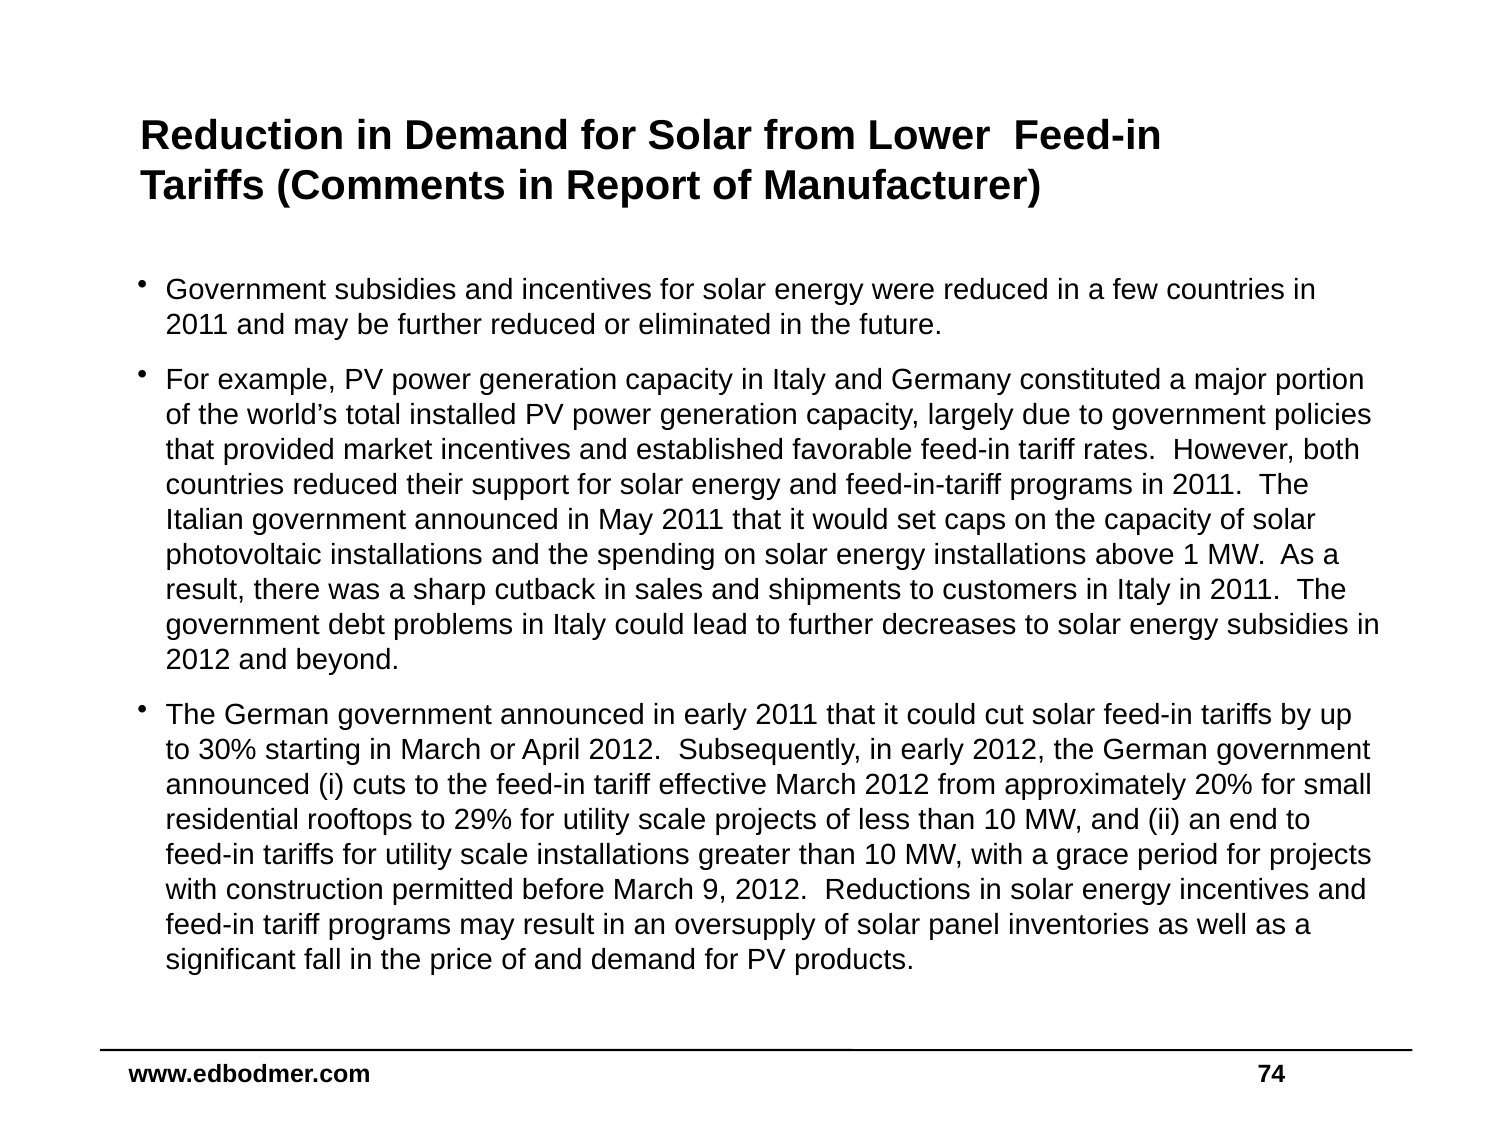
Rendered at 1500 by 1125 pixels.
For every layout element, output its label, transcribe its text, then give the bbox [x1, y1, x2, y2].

title Reduction in Demand for Solar from Lower Feed-in Tariffs (Comments in Report of Manufacturer) [124, 99, 1288, 226]
list Government subsidies and incentives for solar energy were reduced in a few countries in 2011 and may be further reduced or eliminated in the future. For example, PV power generation capacity in Italy and Germany constituted a major portion of the world’s total installed PV power generation capacity, largely due to government policies that provided market incentives and established favorable feed-in tariff rates. However, both countries reduced their support for solar energy and feed-in-tariff programs in 2011. The Italian government announced in May 2011 that it would set caps on the capacity of solar photovoltaic installations and the spending on solar energy installations above 1 MW. As a result, there was a sharp cutback in sales and shipments to customers in Italy in 2011. The government debt problems in Italy could lead to further decreases to solar energy subsidies in 2012 and beyond. The German government announced in early 2011 that it could cut solar feed-in tariffs by up to 30% starting in March or April 2012. Subsequently, in early 2012, the German government announced (i) cuts to the feed-in tariff effective March 2012 from approximately 20% for small residential rooftops to 29% for utility scale projects of less than 10 MW, and (ii) an end to feed-in tariffs for utility scale installations greater than 10 MW, with a grace period for projects with construction permitted before March 9, 2012. Reductions in solar energy incentives and feed-in tariff programs may result in an oversupply of solar panel inventories as well as a significant fall in the price of and demand for PV products. [112, 262, 1401, 1026]
